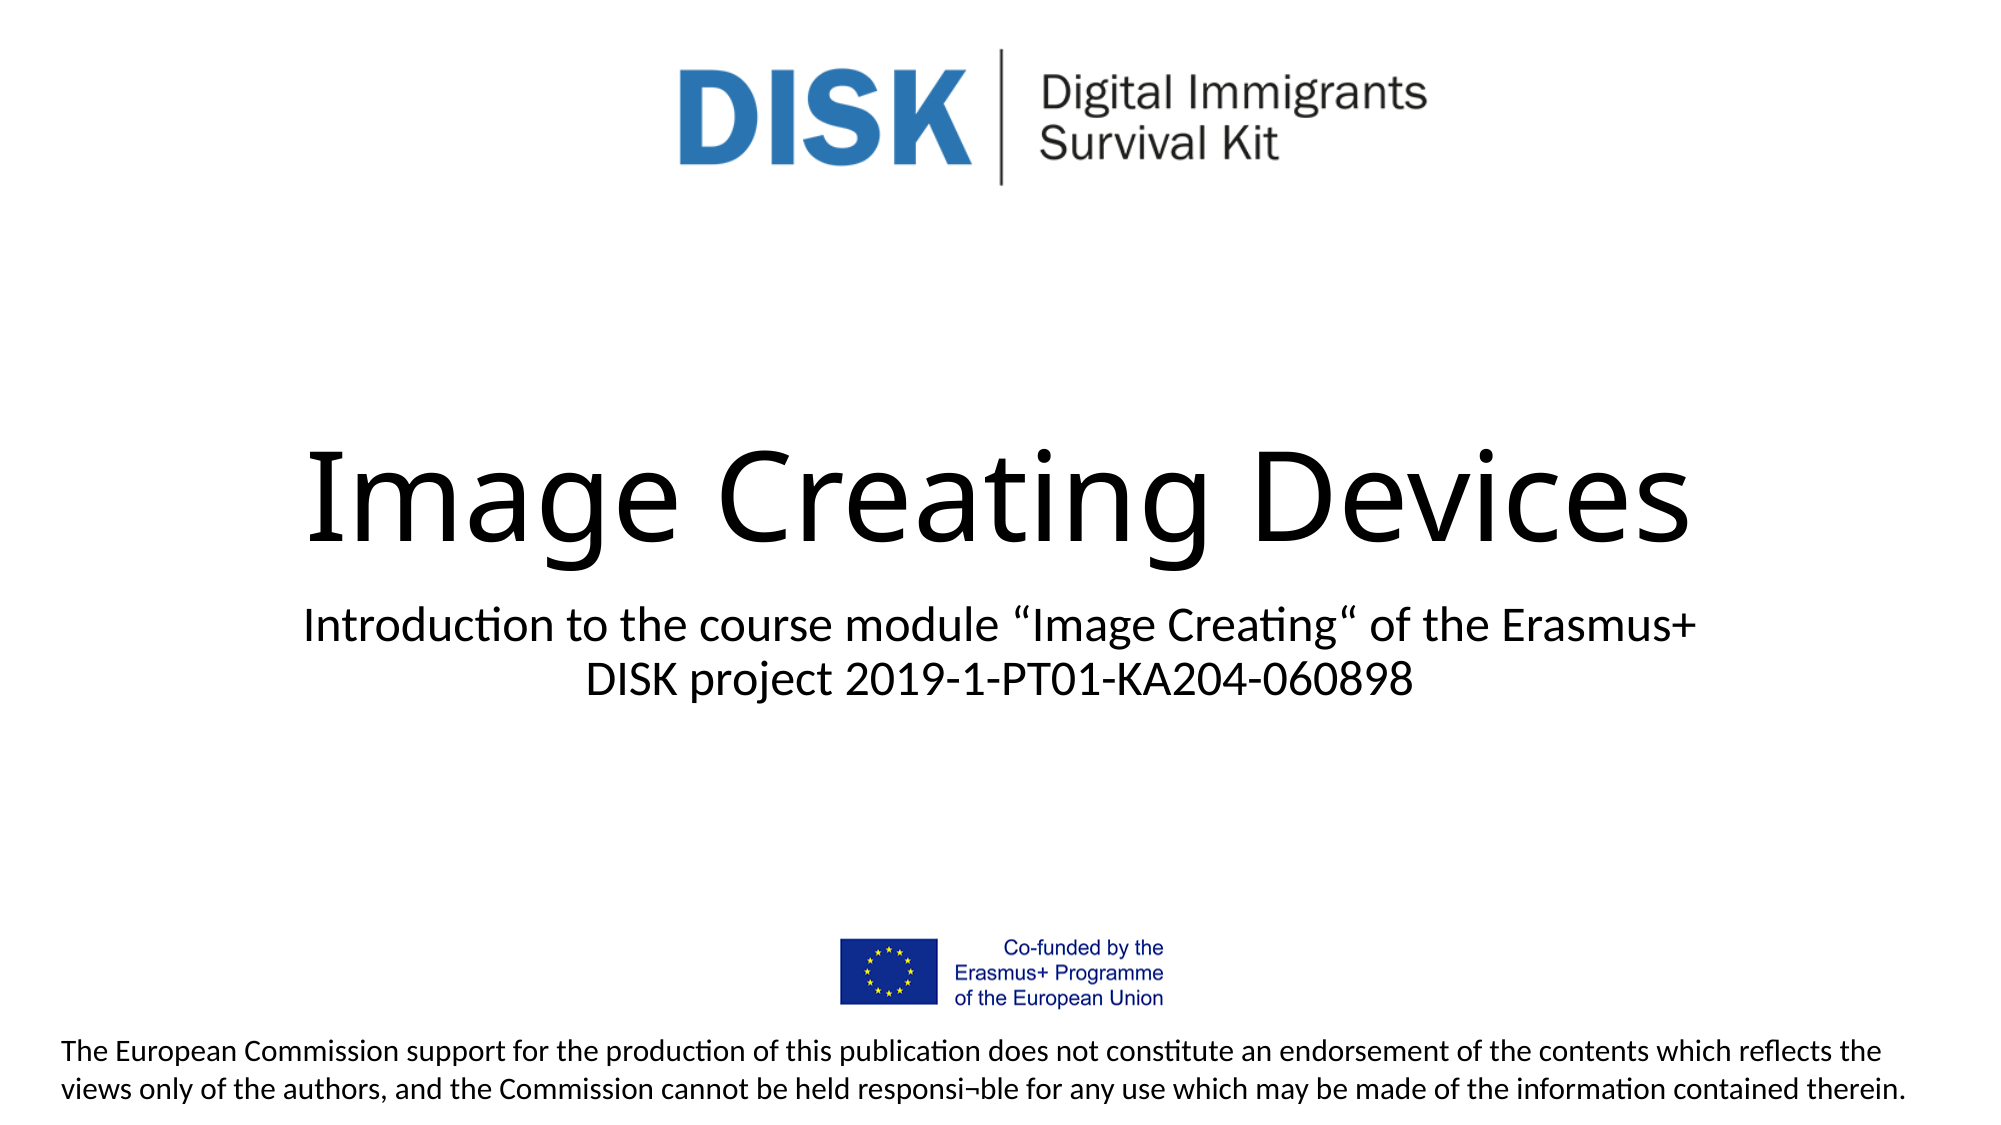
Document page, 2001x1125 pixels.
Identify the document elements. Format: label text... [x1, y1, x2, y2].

picture [665, 34, 1441, 202]
subtitle Introduction to the course module “Image Creating“ of the Erasmus+ DISK project 2019-1-PT01-KA204-060898 [249, 590, 1750, 724]
text_box The European Commission support for the production of this publication does not constitute an endorsement of the contents which reflects the views only of the authors, and the Commission cannot be held responsi¬ble for any use which may be made of the information contained therein. [46, 1023, 1941, 1113]
title Image Creating Devices [249, 184, 1750, 576]
picture [820, 920, 1180, 1024]
